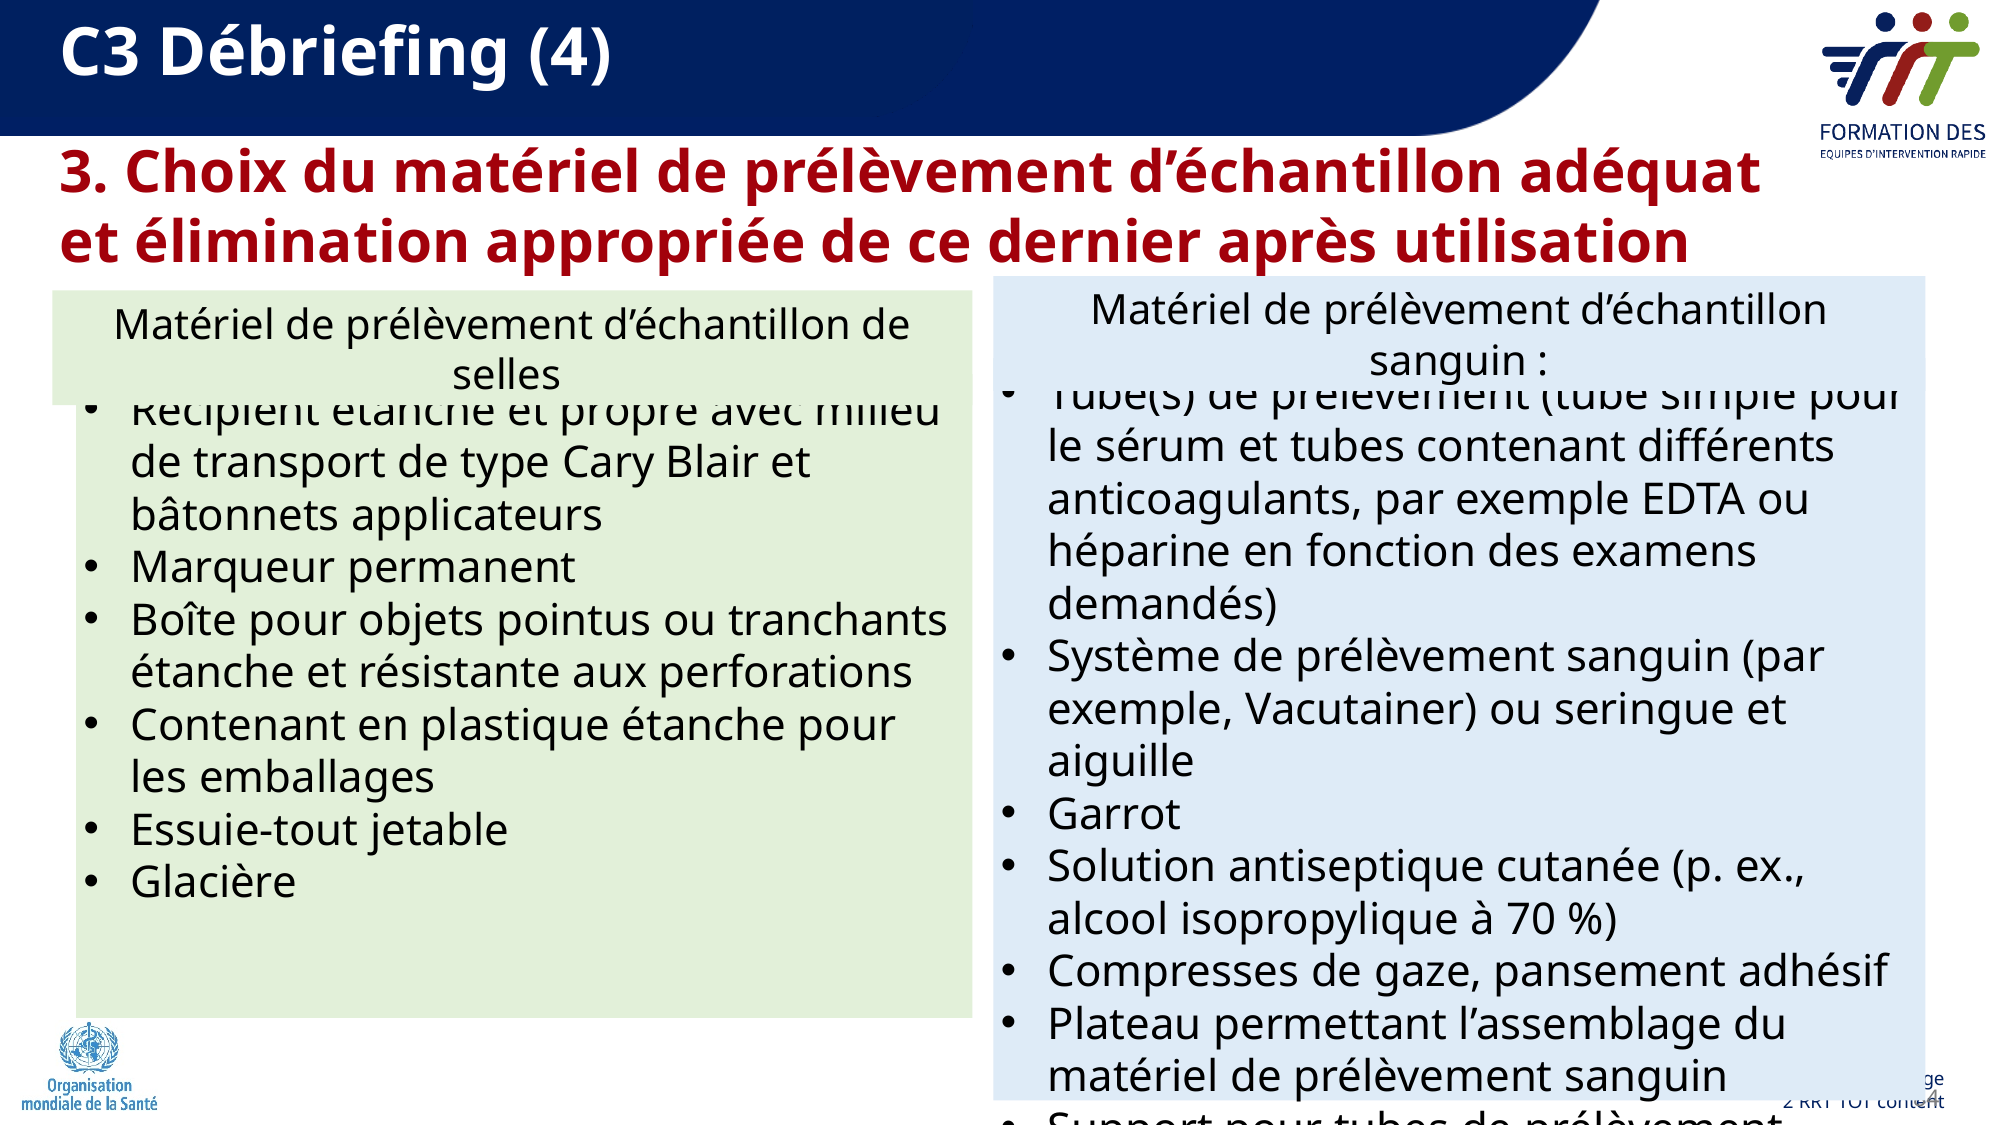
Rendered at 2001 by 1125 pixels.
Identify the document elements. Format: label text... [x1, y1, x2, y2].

text_box 3. Choix du matériel de prélèvement d’échantillon adéquat et élimination appropriée de ce dernier après utilisation [52, 126, 1800, 282]
text_box Matériel de prélèvement d’échantillon de selles [52, 290, 973, 406]
picture [20, 1020, 158, 1111]
text_box Tube(s) de prélèvement (tube simple pour le sérum et tubes contenant différents anticoagulants, par exemple EDTA ou héparine en fonction des examens demandés) Système de prélèvement sanguin (par exemple, Vacutainer) ou seringue et aiguille Garrot Solution antiseptique cutanée (p. ex., alcool isopropylique à 70 %) Compresses de gaze, pansement adhésif Plateau permettant l’assemblage du matériel de prélèvement sanguin Support pour tubes de prélèvement [993, 391, 1926, 1101]
text_box Matériel de prélèvement d’échantillon sanguin : [993, 276, 1926, 391]
picture [0, 0, 1623, 136]
text_box Récipient étanche et propre avec milieu de transport de type Cary Blair et bâtonnets applicateurs Marqueur permanent Boîte pour objets pointus ou tranchants étanche et résistante aux perforations Contenant en plastique étanche pour les emballages Essuie-tout jetable Glacière [76, 406, 973, 1018]
picture [1820, 11, 1986, 160]
